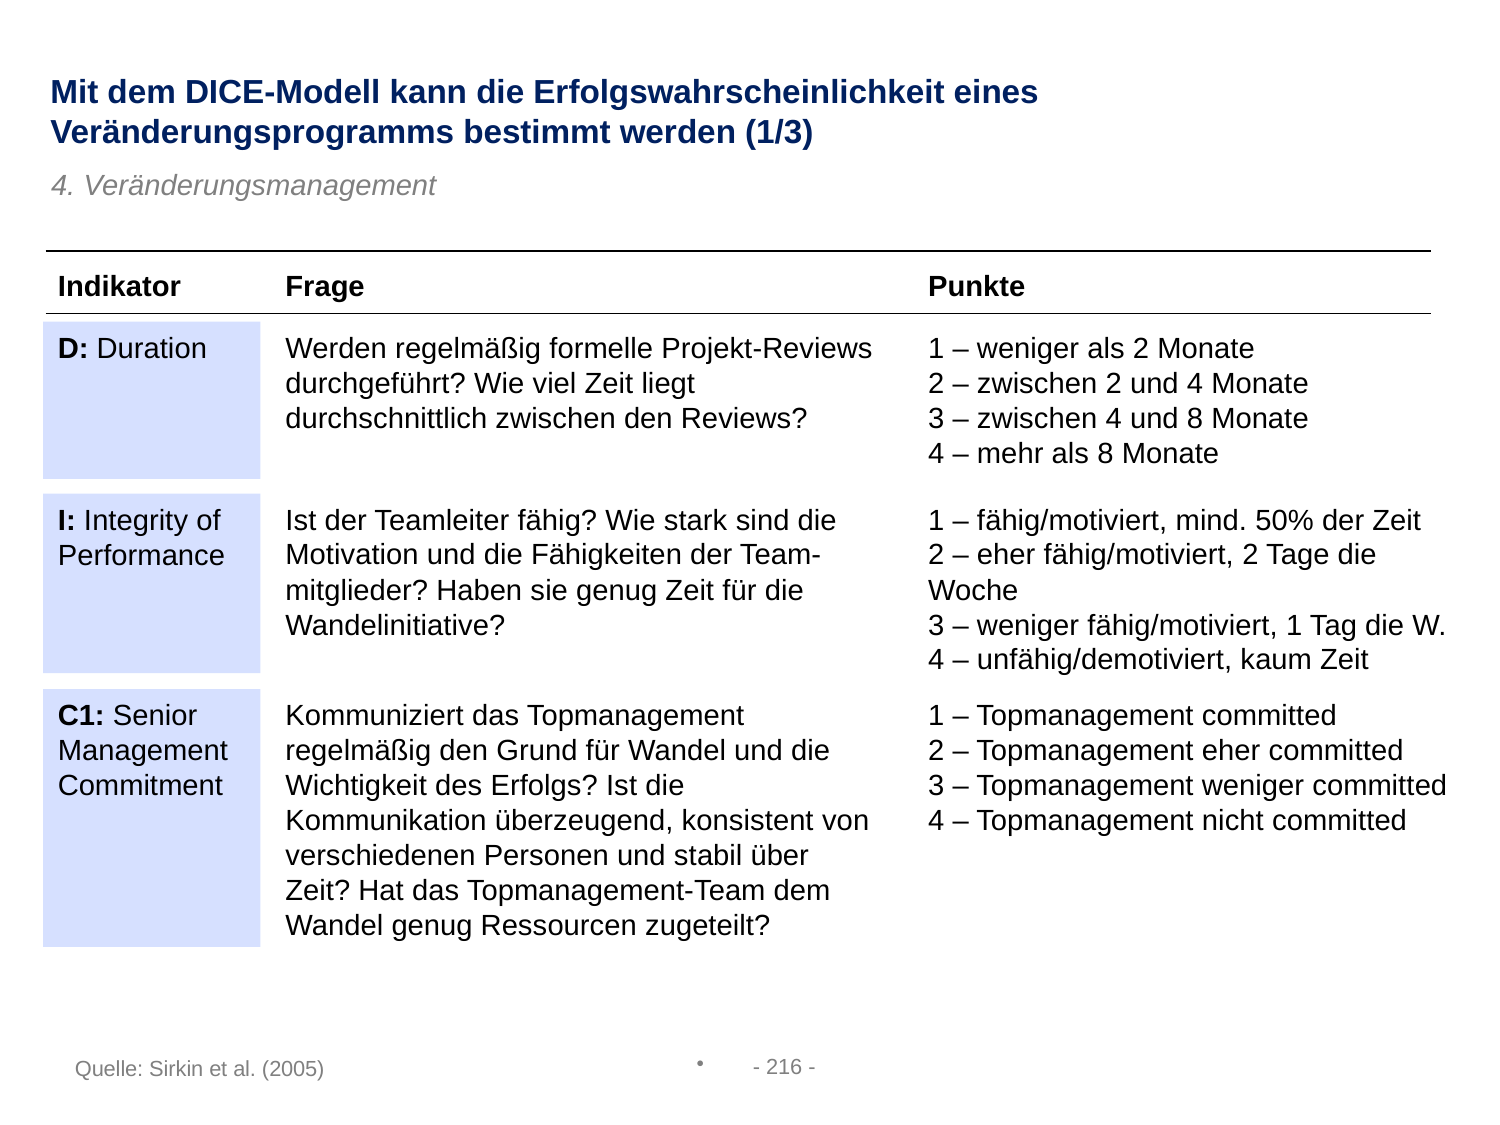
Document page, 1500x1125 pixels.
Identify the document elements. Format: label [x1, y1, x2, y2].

text_box [43, 493, 261, 674]
slide_number [599, 1045, 913, 1093]
text_box [270, 493, 895, 649]
text_box [913, 689, 1466, 844]
text_box [60, 1046, 340, 1088]
text_box [270, 689, 895, 949]
text_box [43, 321, 261, 479]
text_box [913, 321, 1466, 477]
text_box [270, 321, 895, 442]
text_box [35, 63, 1433, 158]
text_box [913, 493, 1466, 684]
text_box [36, 159, 453, 209]
text_box [43, 260, 681, 310]
text_box [913, 260, 1229, 310]
text_box [43, 689, 261, 947]
